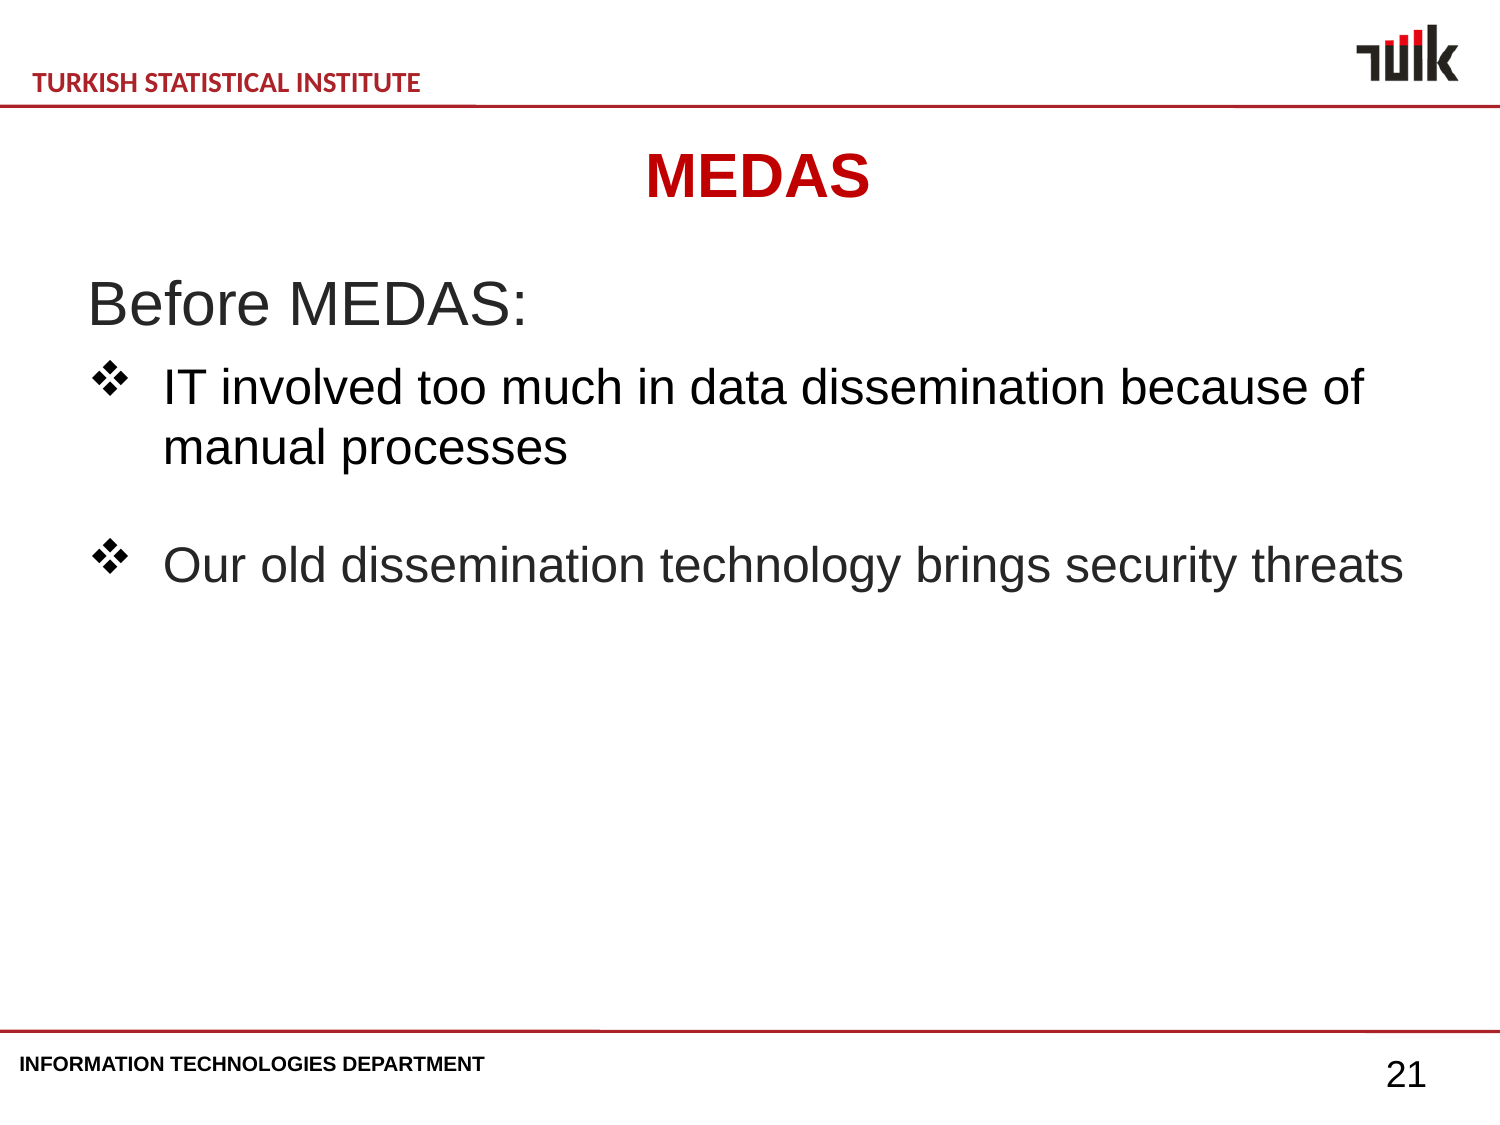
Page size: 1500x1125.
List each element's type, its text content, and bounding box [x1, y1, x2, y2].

text_box Before MEDAS: IT involved too much in data dissemination because of manual processes Our old dissemination technology brings security threats [73, 255, 1424, 671]
picture [1352, 19, 1464, 85]
text_box MEDAS [75, 127, 1425, 218]
